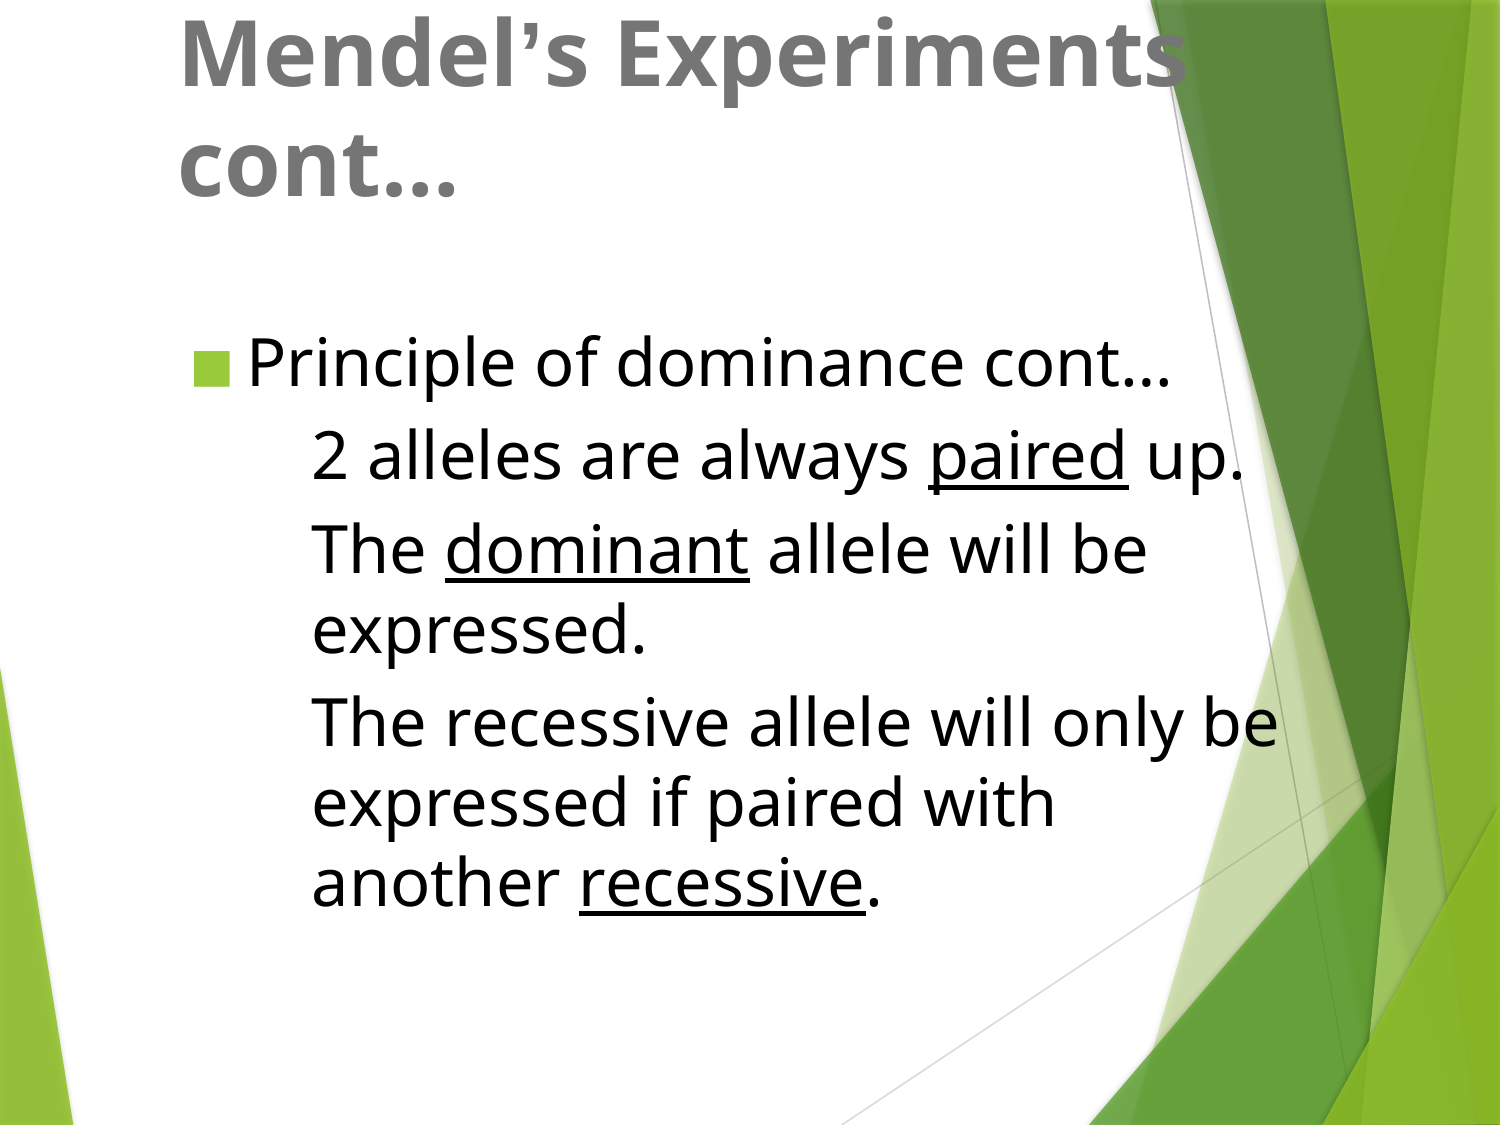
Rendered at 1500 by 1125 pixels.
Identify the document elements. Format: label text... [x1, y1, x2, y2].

title Mendel’s Experiments cont… [162, 0, 1400, 223]
list Principle of dominance cont… 2 alleles are always paired up. The dominant allele will be expressed. The recessive allele will only be expressed if paired with another recessive. [174, 312, 1313, 1088]
